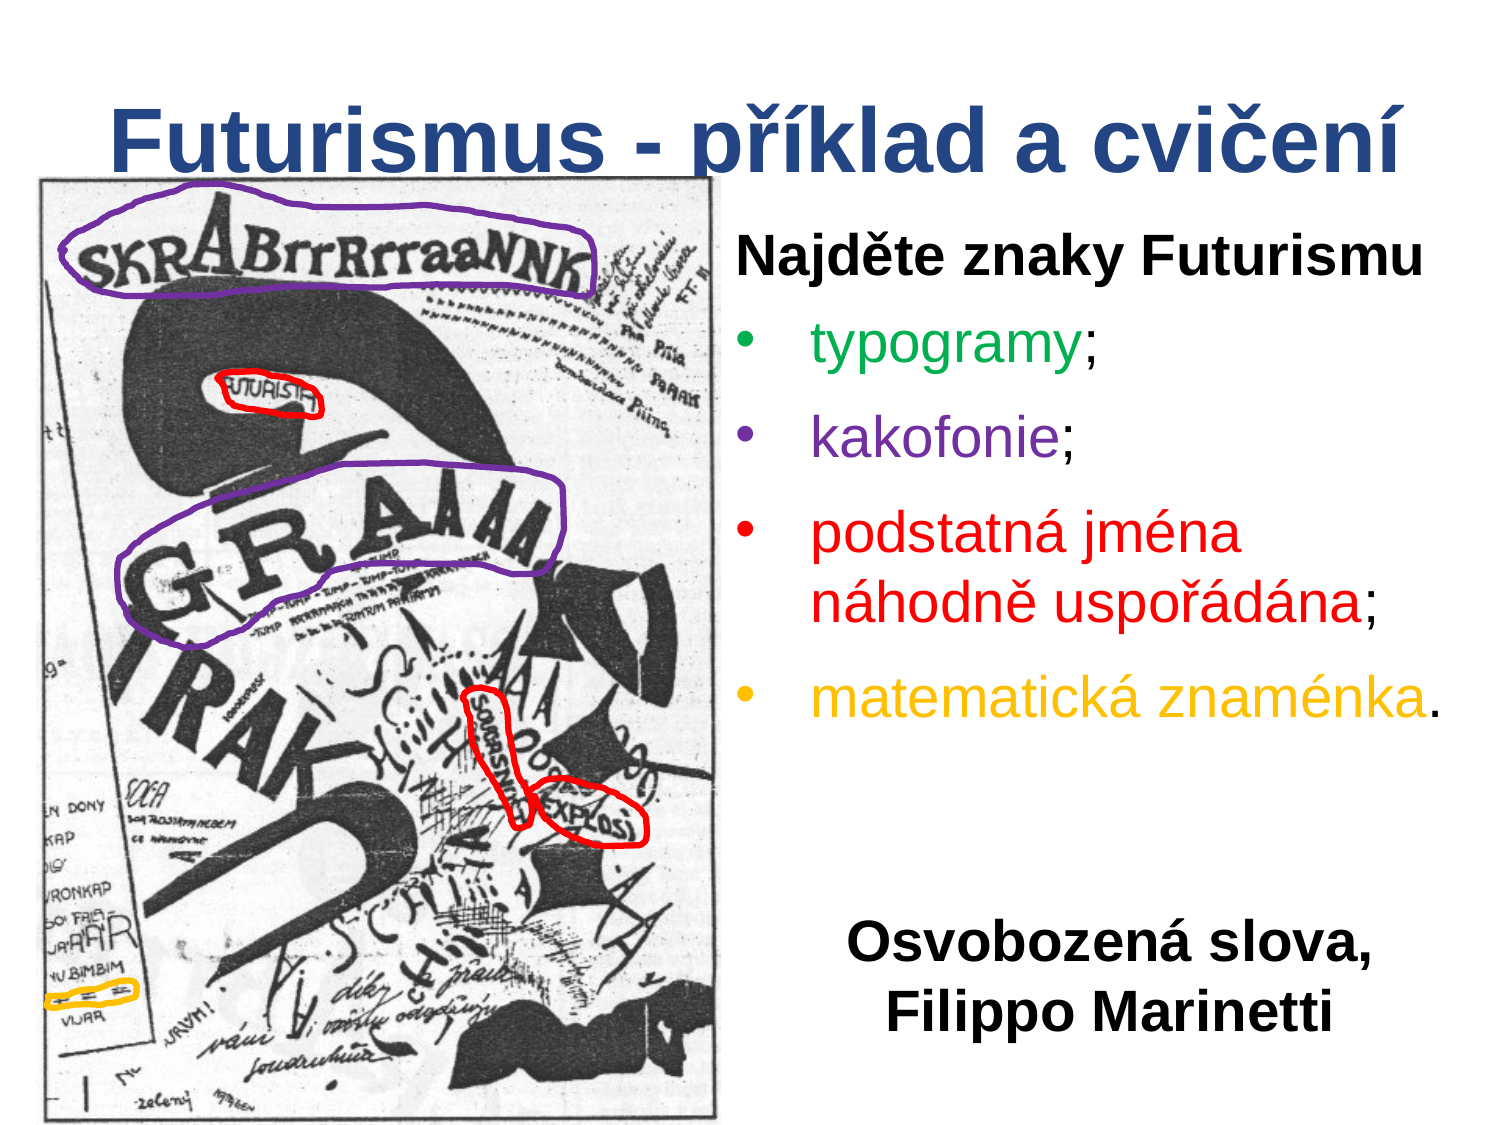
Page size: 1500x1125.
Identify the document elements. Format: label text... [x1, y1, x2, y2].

picture [36, 176, 722, 1125]
text_box Najděte znaky Futurismu [722, 209, 1500, 295]
text_box typogramy; kakofonie; podstatná jména náhodně uspořádána; matematická znaménka. [722, 296, 1500, 737]
text_box Osvobozená slova, Filippo Marinetti [741, 895, 1480, 1051]
text_box Futurismus - příklad a cvičení [49, 62, 1463, 199]
